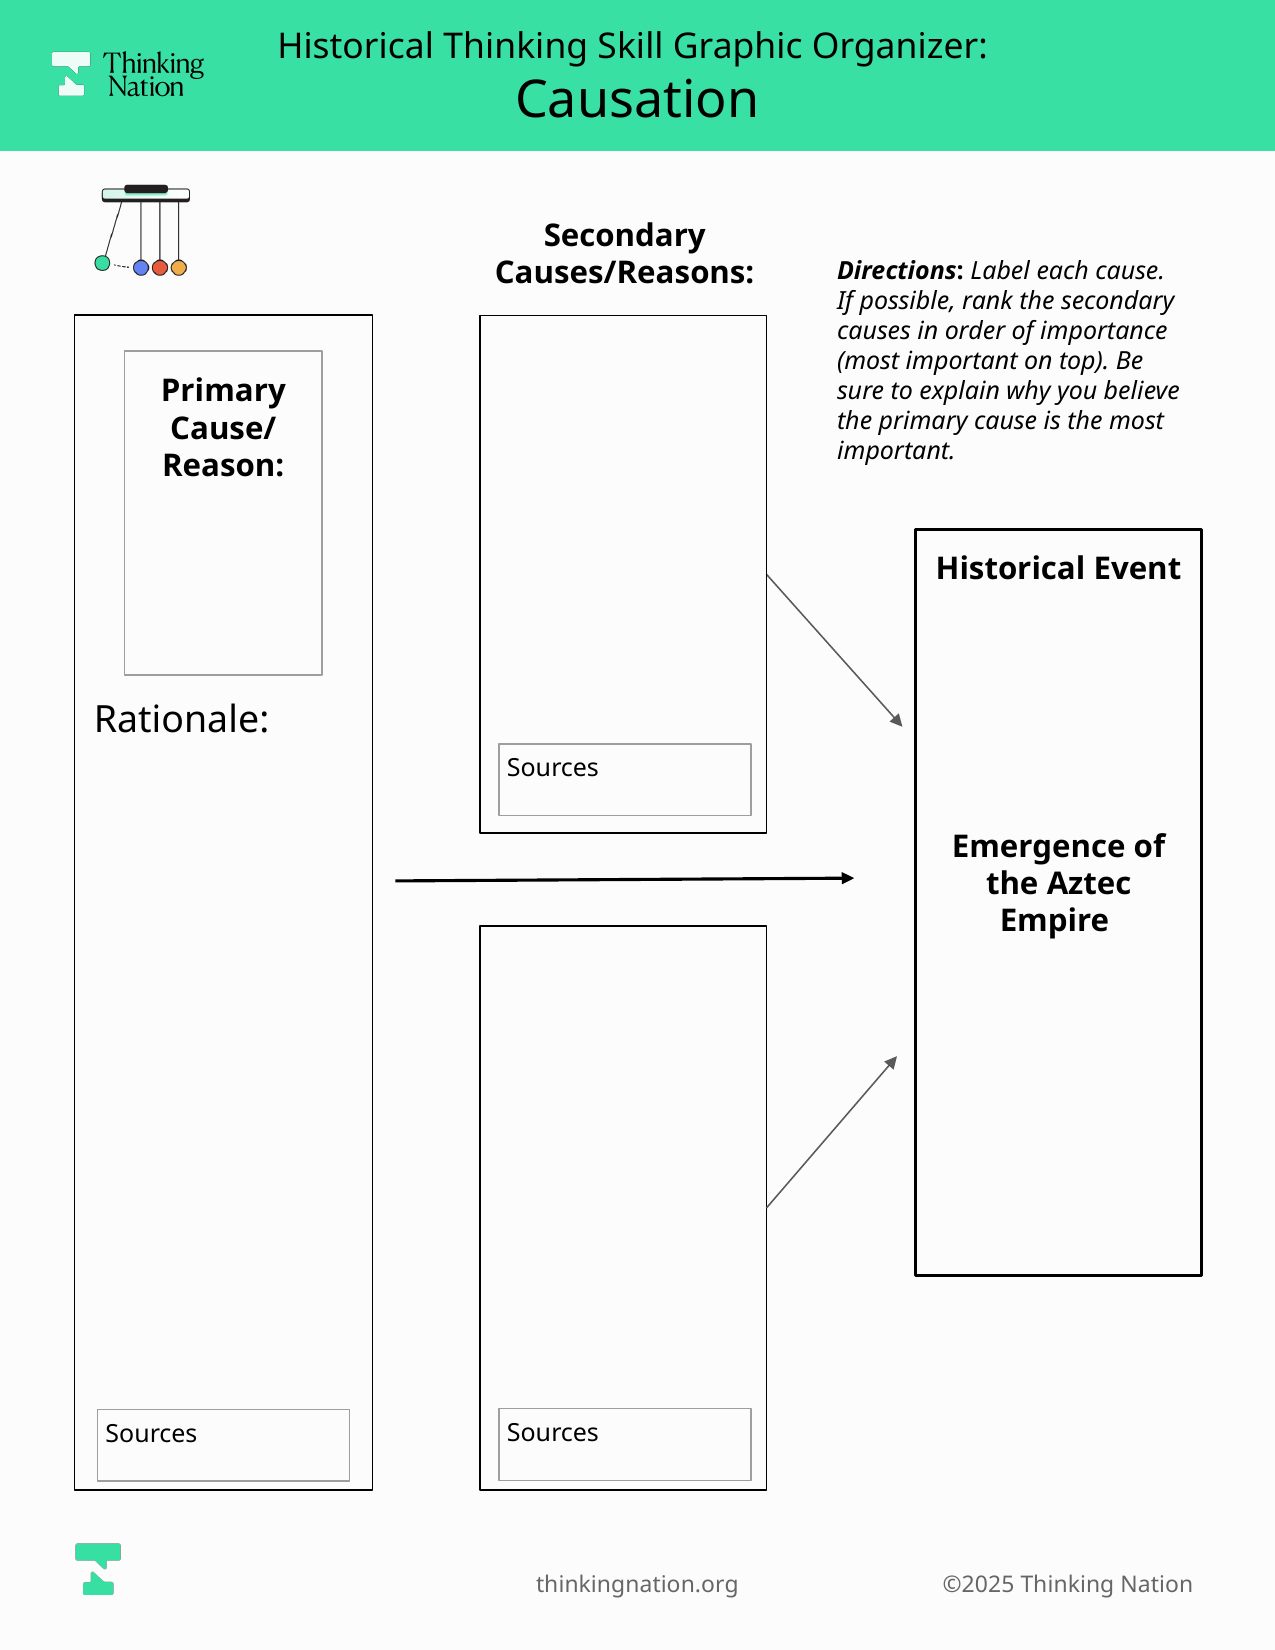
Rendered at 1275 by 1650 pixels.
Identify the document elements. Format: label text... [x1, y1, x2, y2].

text_box Directions: Label each cause. If possible, rank the secondary causes in order of importance (most important on top). Be sure to explain why you believe the primary cause is the most important. [817, 222, 1201, 496]
text_box Sources [498, 1408, 751, 1481]
text_box Sources [498, 743, 751, 816]
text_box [766, 573, 903, 727]
text_box Sources [97, 1409, 350, 1482]
picture [62, 1533, 134, 1605]
text_box Secondary Causes/Reasons: [471, 195, 778, 300]
text_box Historical Event Emergence of the Aztec Empire [915, 529, 1202, 1276]
text_box Primary Cause/ Reason: [124, 350, 323, 676]
text_box [480, 926, 767, 1490]
text_box thinkingnation.org [486, 1553, 789, 1605]
picture [35, 37, 210, 110]
text_box [480, 315, 767, 833]
picture [74, 162, 210, 298]
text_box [766, 1055, 898, 1209]
text_box Historical Thinking Skill Graphic Organizer: Causation [0, 0, 1275, 151]
text_box Rationale: [74, 315, 373, 1490]
text_box ©2025 Thinking Nation [907, 1553, 1210, 1605]
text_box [395, 877, 855, 882]
